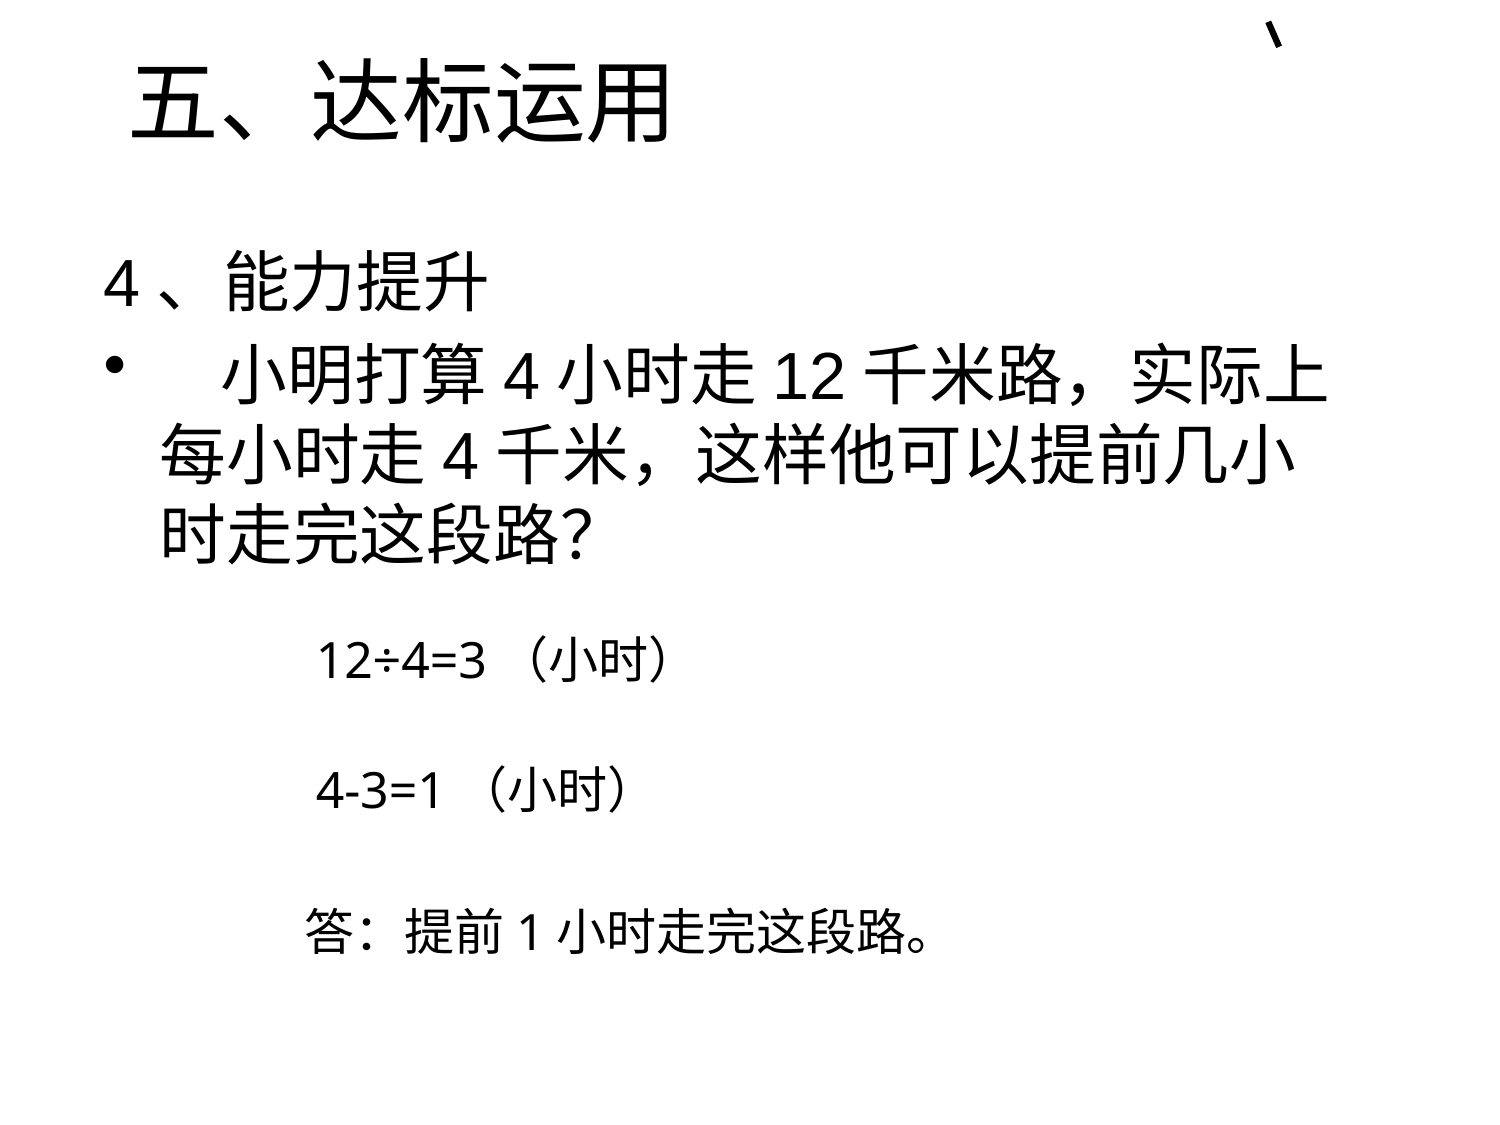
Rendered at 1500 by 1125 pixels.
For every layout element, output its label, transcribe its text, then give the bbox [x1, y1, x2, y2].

text_box 答：提前1小时走完这段路。 [289, 893, 999, 968]
text_box 12÷4=3（小时） [301, 621, 963, 697]
title 五、达标运用 [112, 24, 751, 162]
text_box 4-3=1（小时） [301, 751, 916, 827]
list 4、能力提升 小明打算4小时走12千米路，实际上每小时走4千米，这样他可以提前几小时走完这段路？ [88, 231, 1352, 832]
